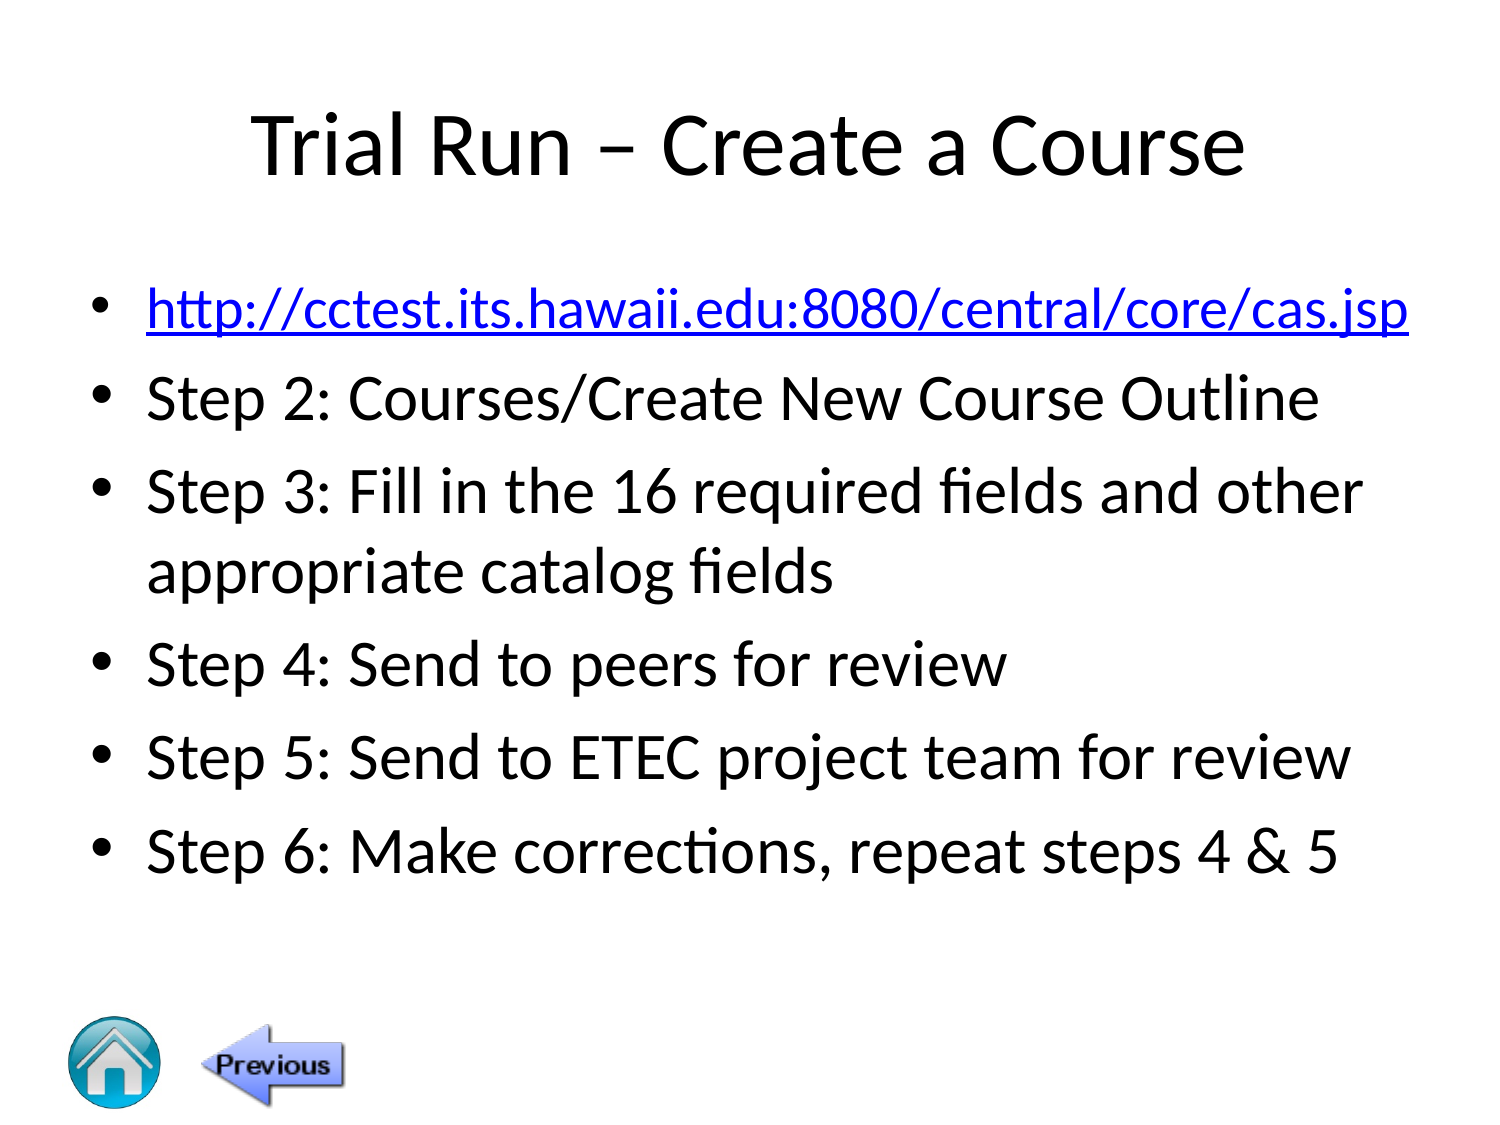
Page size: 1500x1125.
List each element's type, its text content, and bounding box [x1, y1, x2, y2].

list http://cctest.its.hawaii.edu:8080/central/core/cas.jsp Step 2: Courses/Create New Course Outline Step 3: Fill in the 16 required fields and other appropriate catalog fields Step 4: Send to peers for review Step 5: Send to ETEC project team for review Step 6: Make corrections, repeat steps 4 & 5 [75, 262, 1425, 1005]
picture [62, 1009, 166, 1113]
picture [200, 1023, 350, 1113]
title Trial Run – Create a Course [75, 45, 1425, 233]
